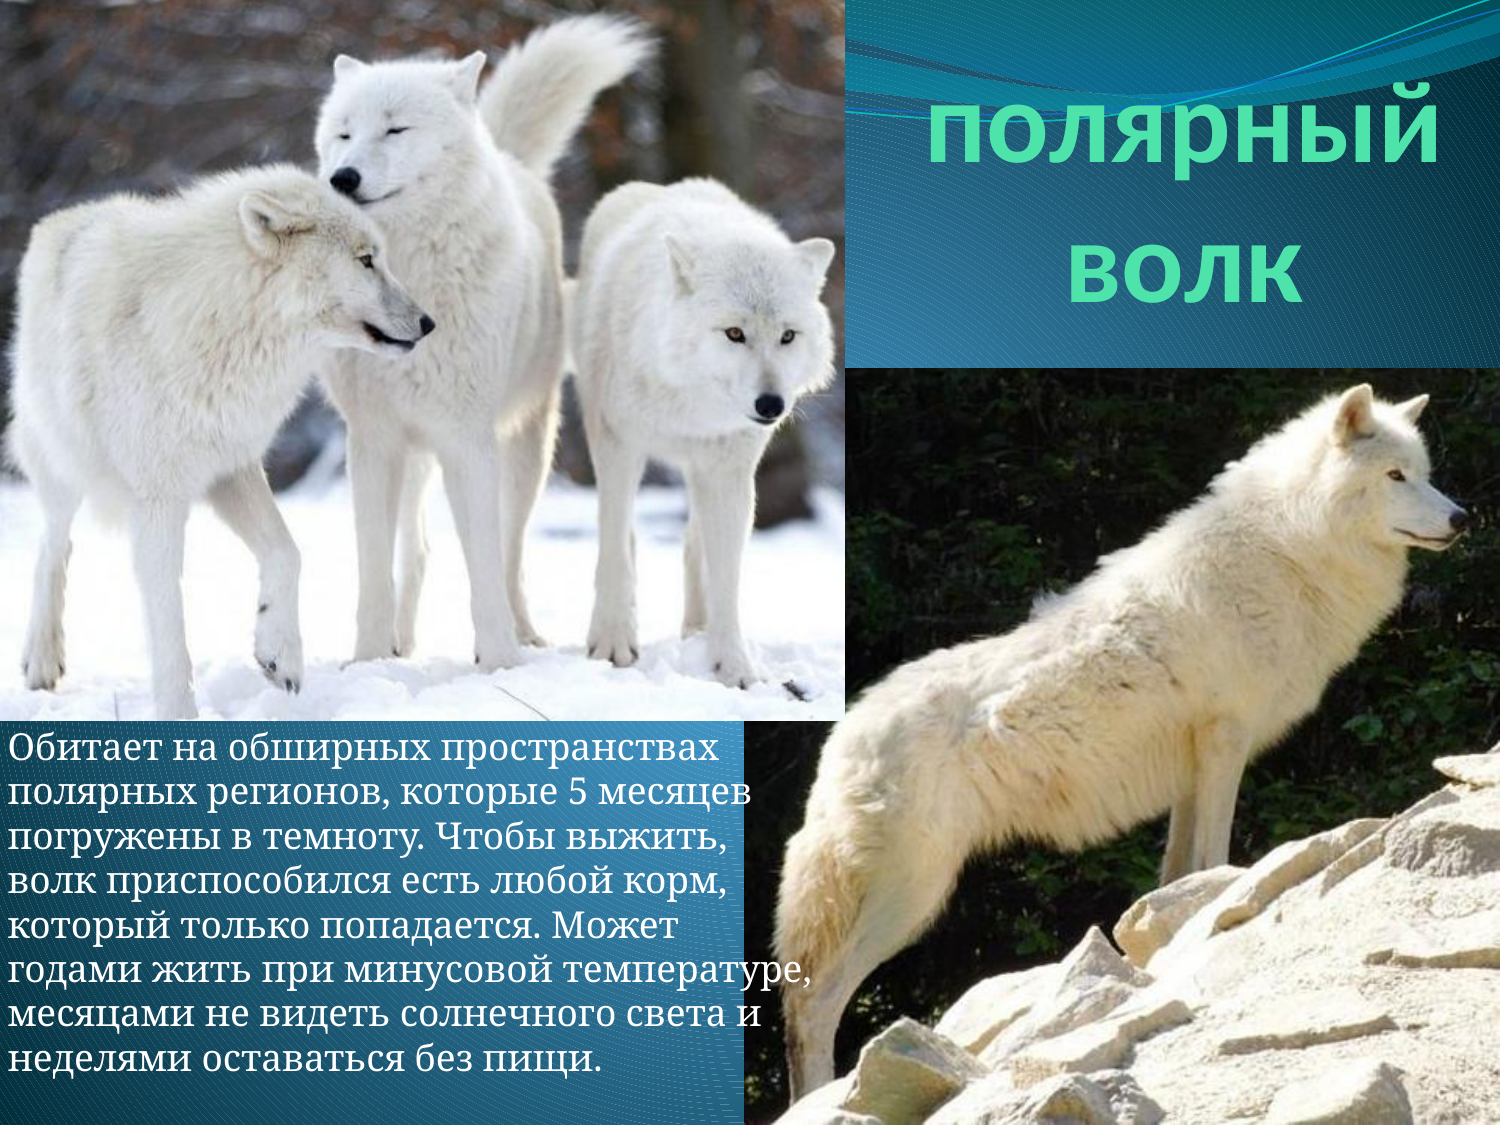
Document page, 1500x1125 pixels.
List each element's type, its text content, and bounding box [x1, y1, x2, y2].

title полярный волк [868, 0, 1500, 327]
picture [0, 0, 845, 722]
list Обитает на обширных пространствах полярных регионов, которые 5 месяцев погружены в темноту. Чтобы выжить, волк приспособился есть любой корм, который только попадается. Может годами жить при минусовой температуре, месяцами не видеть солнечного света и неделями оставаться без пищи. [0, 732, 736, 1125]
picture [743, 368, 1500, 1125]
